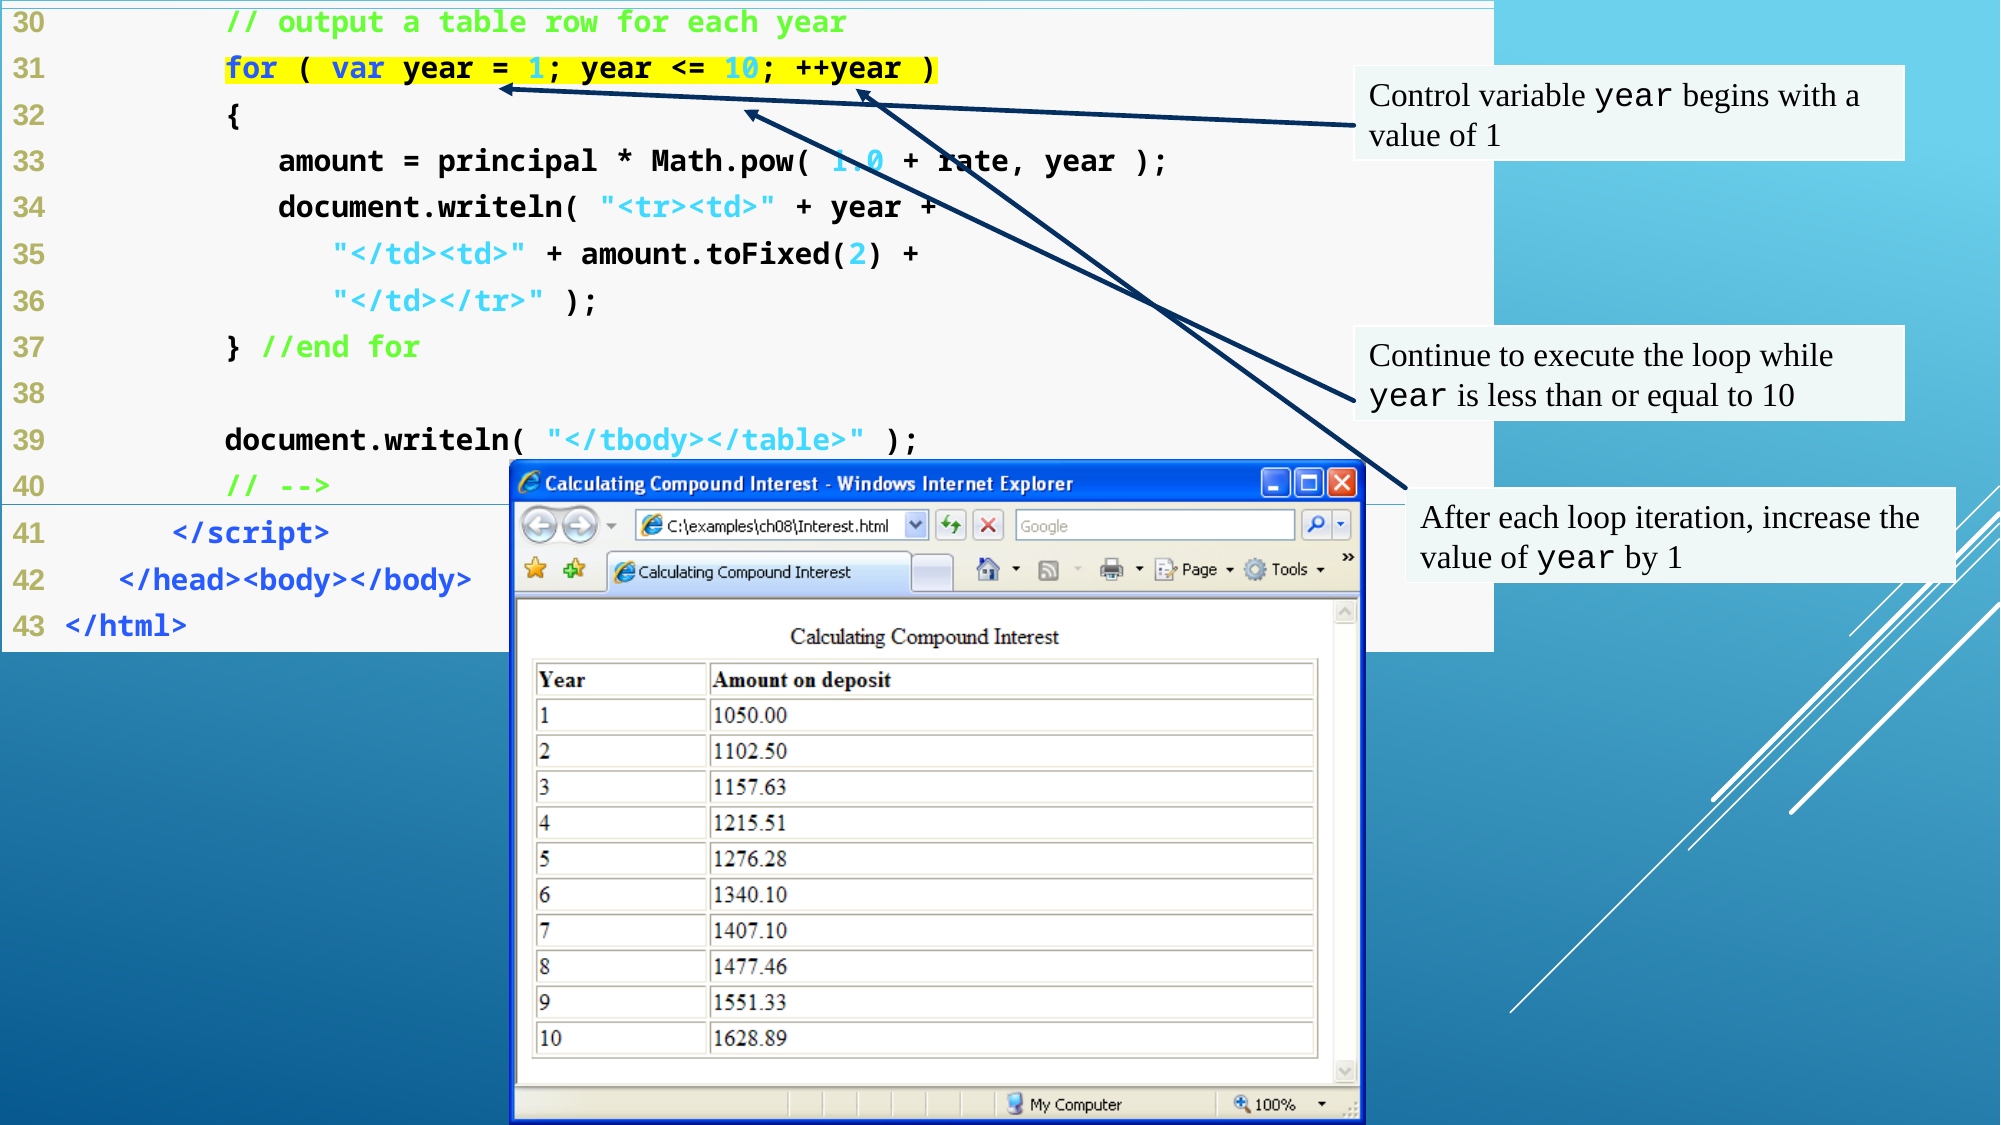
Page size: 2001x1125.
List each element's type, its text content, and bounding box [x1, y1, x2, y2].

text_box After each loop iteration, increase the value of year by 1 [1610, 487, 1956, 583]
text_box Continue to execute the loop while year is less than or equal to 10 [1610, 326, 1904, 421]
picture [508, 459, 1366, 1125]
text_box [0, 0, 1610, 689]
text_box Control variable year begins with a value of 1 [1610, 65, 1904, 160]
